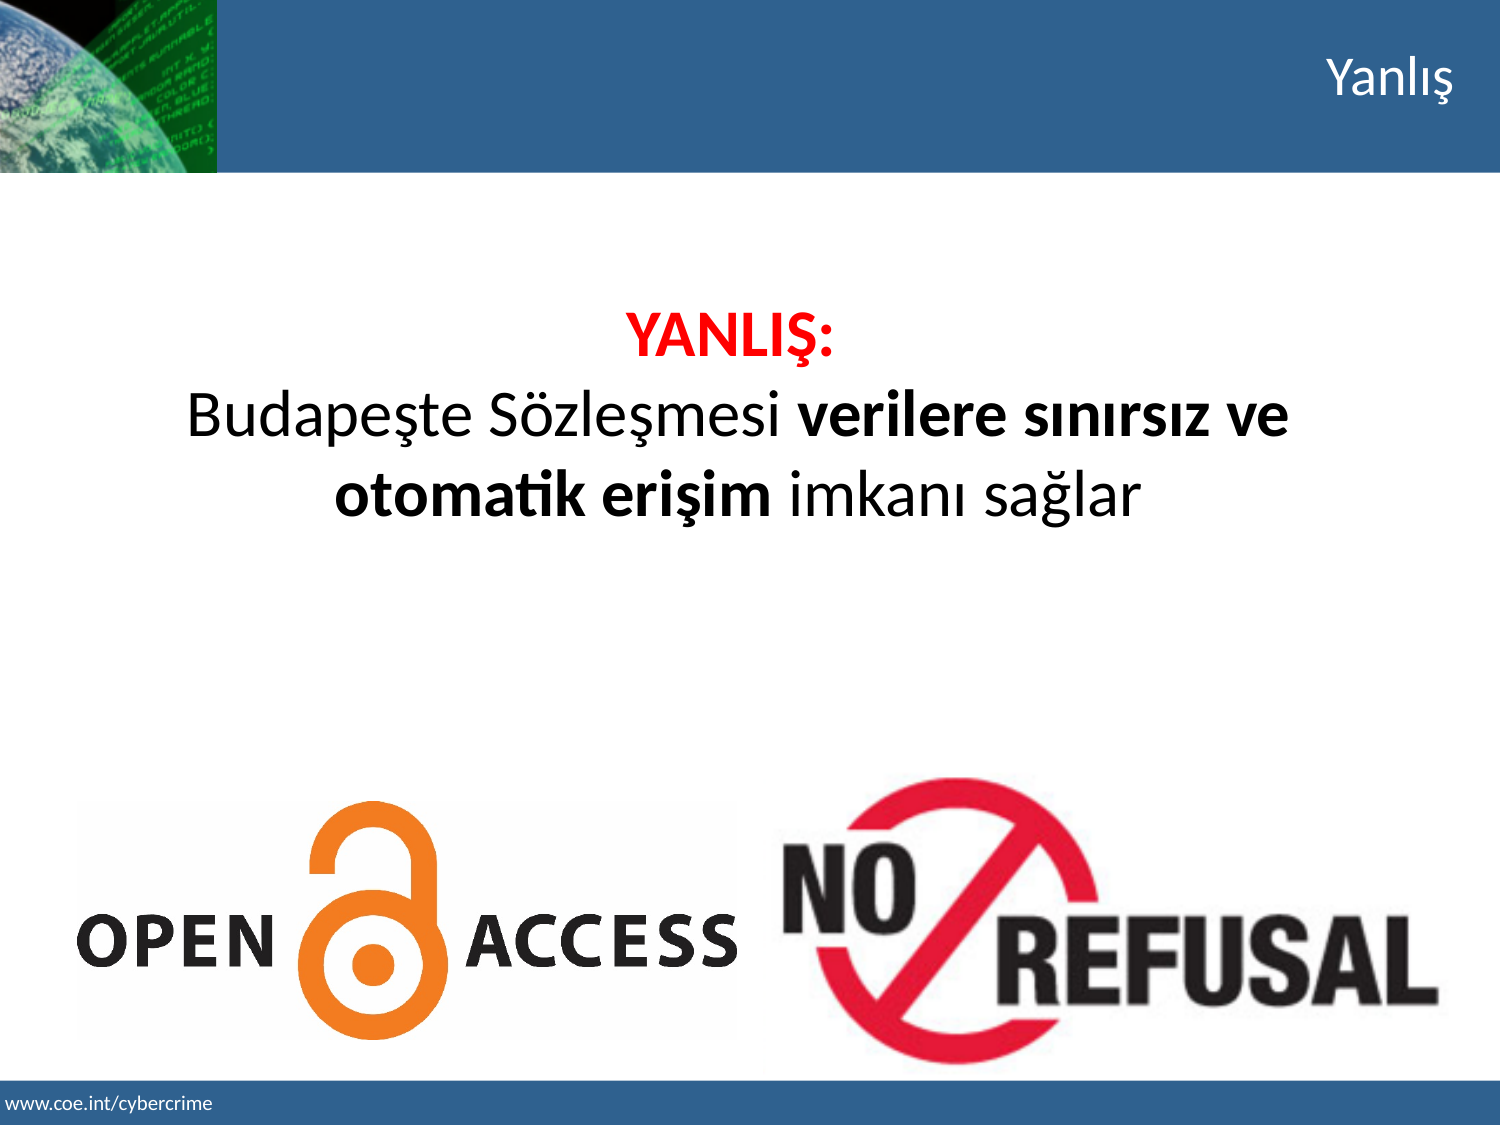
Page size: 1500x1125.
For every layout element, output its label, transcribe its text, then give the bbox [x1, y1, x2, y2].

text_box YANLIŞ: Budapeşte Sözleşmesi verilere sınırsız ve otomatik erişim imkanı sağlar [118, 202, 1360, 537]
picture [0, 0, 217, 173]
text_box Yanlış [230, 31, 1483, 114]
picture [77, 801, 737, 1040]
picture [763, 769, 1491, 1077]
